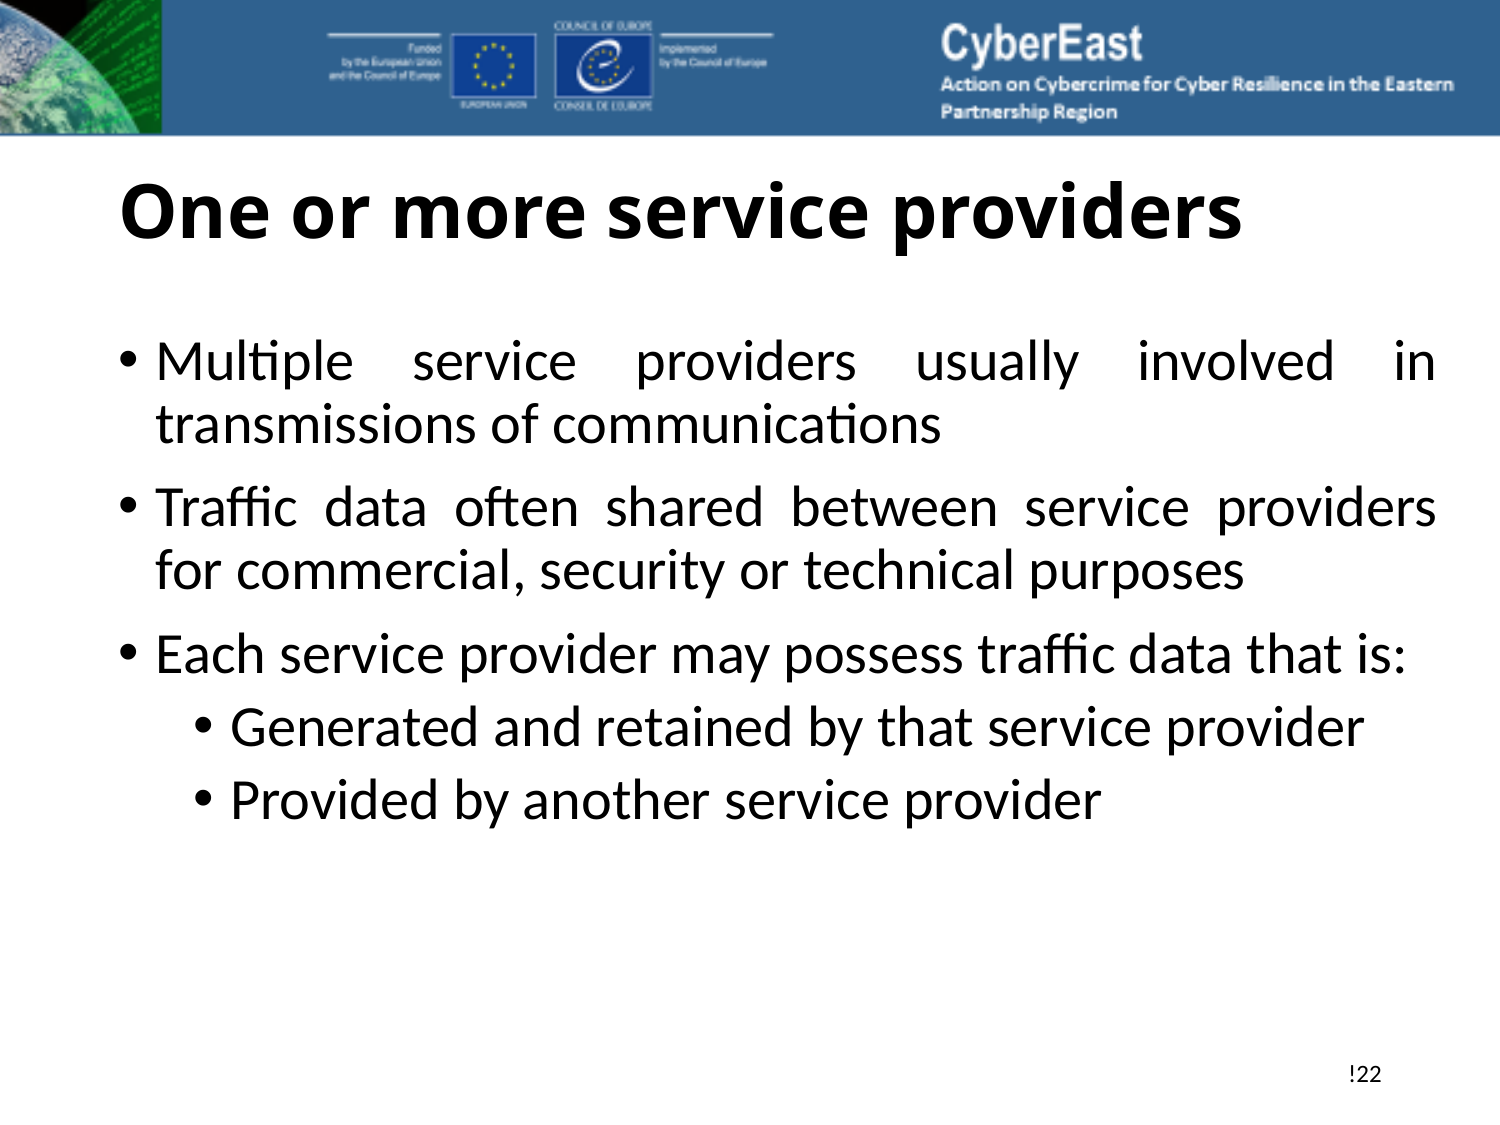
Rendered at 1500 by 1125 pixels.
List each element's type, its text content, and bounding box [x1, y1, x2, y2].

picture [0, 0, 1500, 1125]
title One or more service providers [103, 105, 1397, 322]
slide_number !22 [1059, 1042, 1397, 1103]
list Multiple service providers usually involved in transmissions of communications Traffic data often shared between service providers for commercial, security or technical purposes Each service provider may possess traffic data that is: Generated and retained by that service provider Provided by another service provider [103, 322, 1454, 1066]
